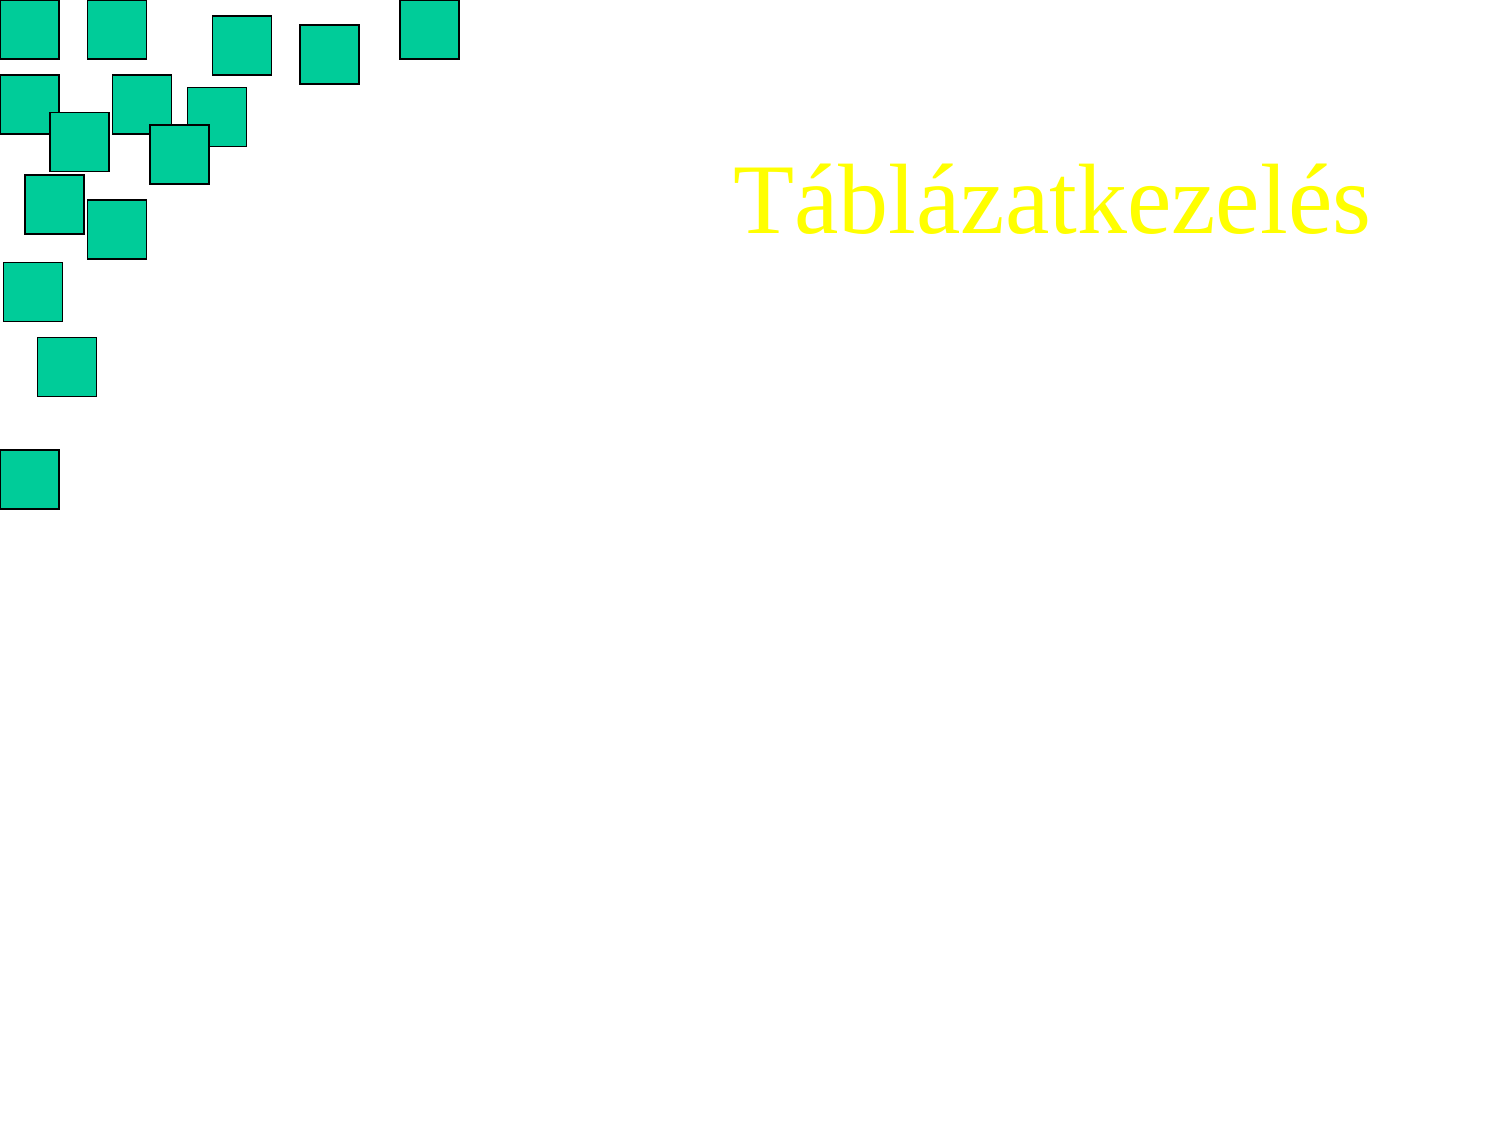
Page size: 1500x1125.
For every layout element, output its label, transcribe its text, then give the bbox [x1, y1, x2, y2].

title Táblázatkezelés [112, 99, 1388, 288]
